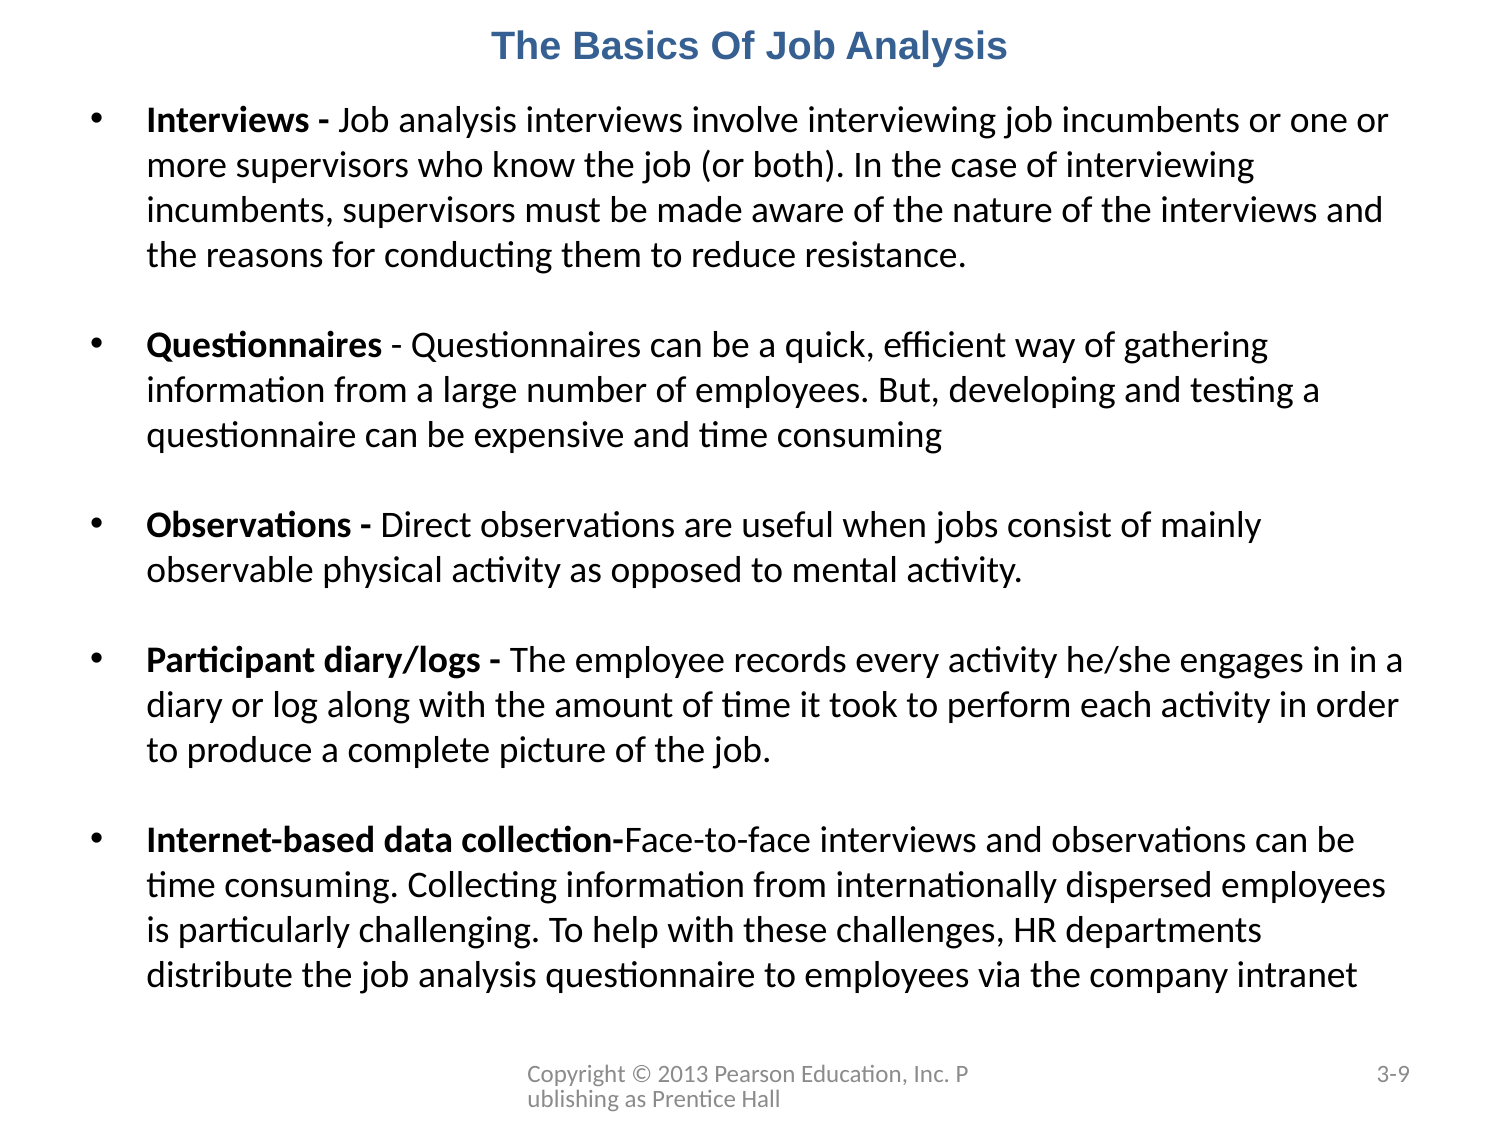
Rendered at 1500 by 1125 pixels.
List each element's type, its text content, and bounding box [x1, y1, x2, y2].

slide_number 3-9 [1074, 1042, 1425, 1103]
list Interviews - Job analysis interviews involve interviewing job incumbents or one or more supervisors who know the job (or both). In the case of interviewing incumbents, supervisors must be made aware of the nature of the interviews and the reasons for conducting them to reduce resistance. Questionnaires - Questionnaires can be a quick, efficient way of gathering information from a large number of employees. But, developing and testing a questionnaire can be expensive and time consuming Observations - Direct observations are useful when jobs consist of mainly observable physical activity as opposed to mental activity. Participant diary/logs - The employee records every activity he/she engages in in a diary or log along with the amount of time it took to perform each activity in order to produce a complete picture of the job. Internet-based data collection-Face-to-face interviews and observations can be time consuming. Collecting information from internationally dispersed employees is particularly challenging. To help with these challenges, HR departments distribute the job analysis questionnaire to employees via the company intranet [75, 87, 1425, 1005]
footer Copyright © 2013 Pearson Education, Inc. Publishing as Prentice Hall [512, 1042, 988, 1103]
title The Basics Of Job Analysis [75, 12, 1425, 75]
